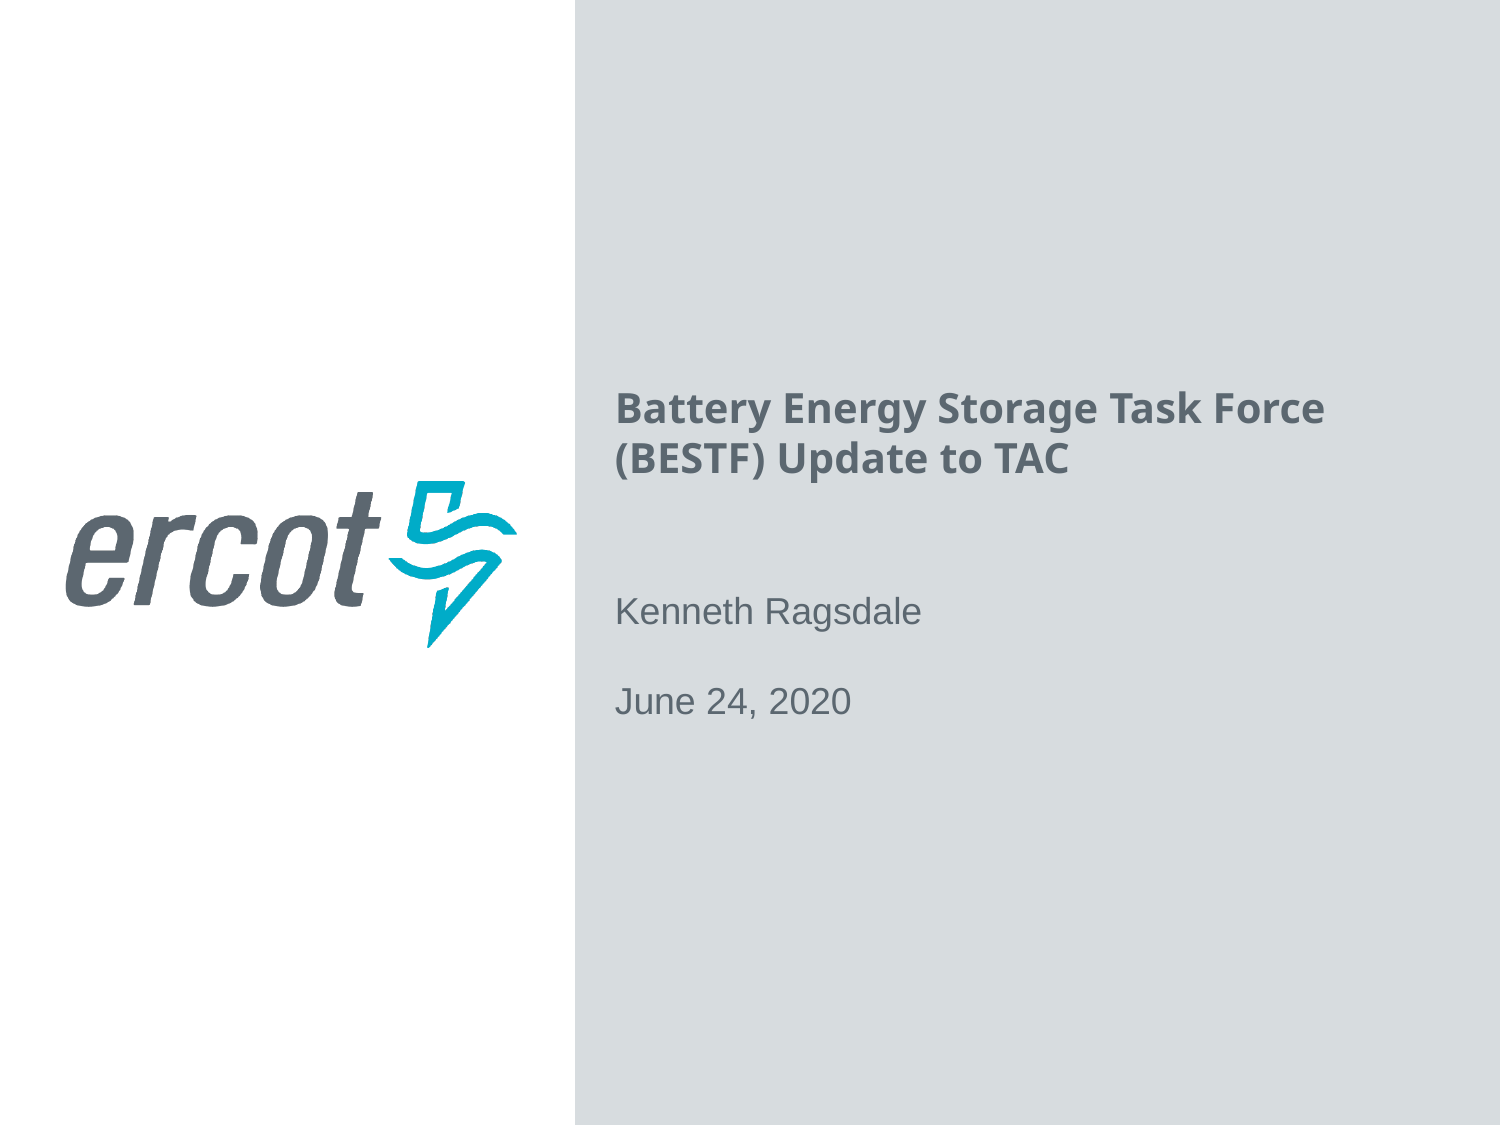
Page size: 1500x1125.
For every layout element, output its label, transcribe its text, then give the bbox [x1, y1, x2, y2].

picture [56, 471, 525, 654]
text_box Battery Energy Storage Task Force (BESTF) Update to TAC Kenneth Ragsdale June 24, 2020 [599, 374, 1413, 730]
